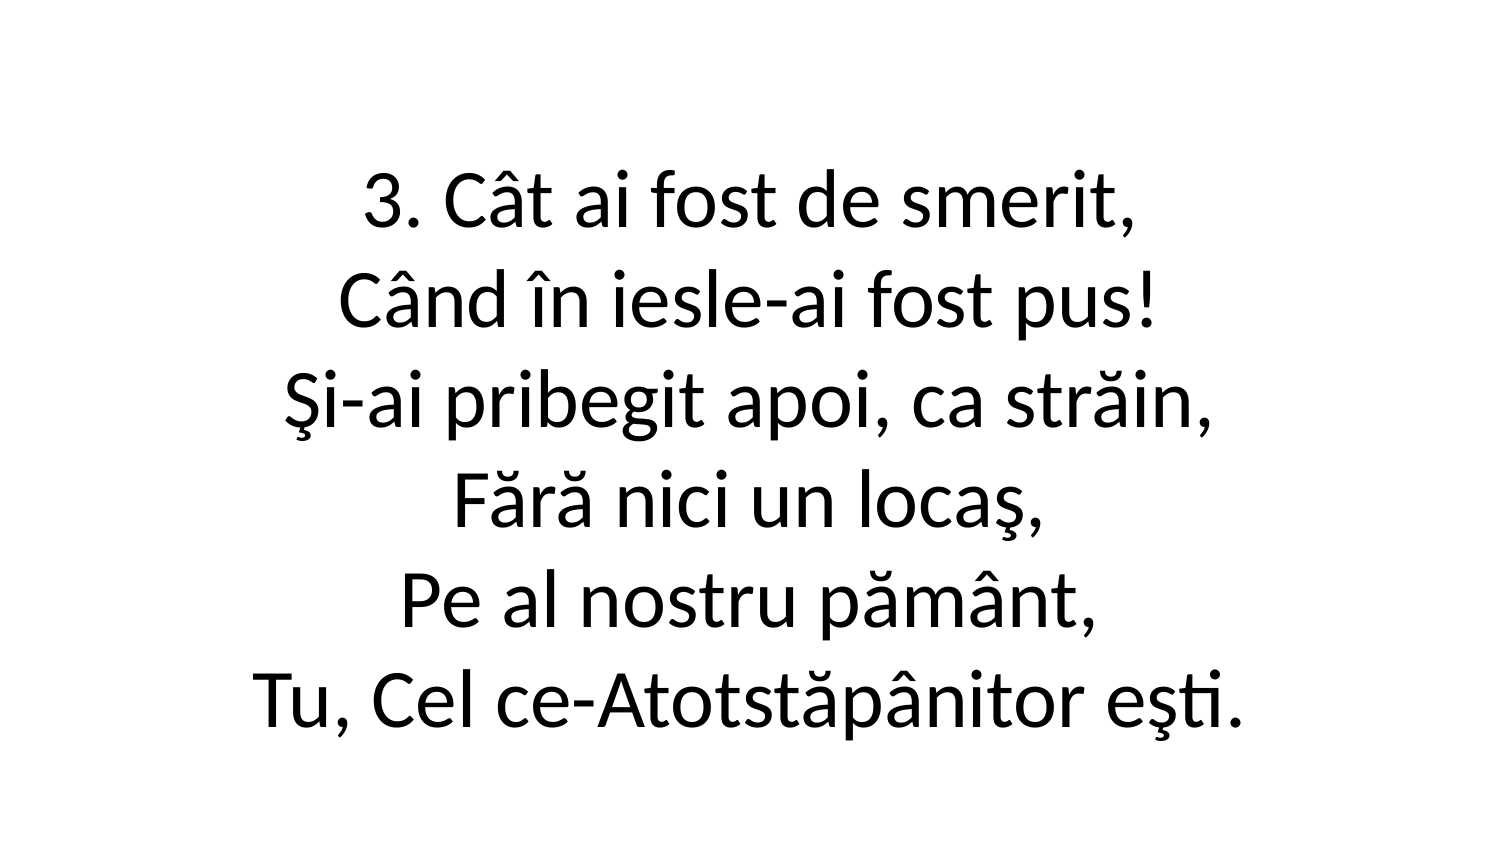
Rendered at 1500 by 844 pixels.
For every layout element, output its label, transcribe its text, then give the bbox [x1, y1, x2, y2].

text_box 3. Cât ai fost de smerit, Când în iesle-ai fost pus! Şi-ai pribegit apoi, ca străin, Fără nici un locaş, Pe al nostru pământ, Tu, Cel ce-Atotstăpânitor eşti. [237, 92, 1262, 752]
